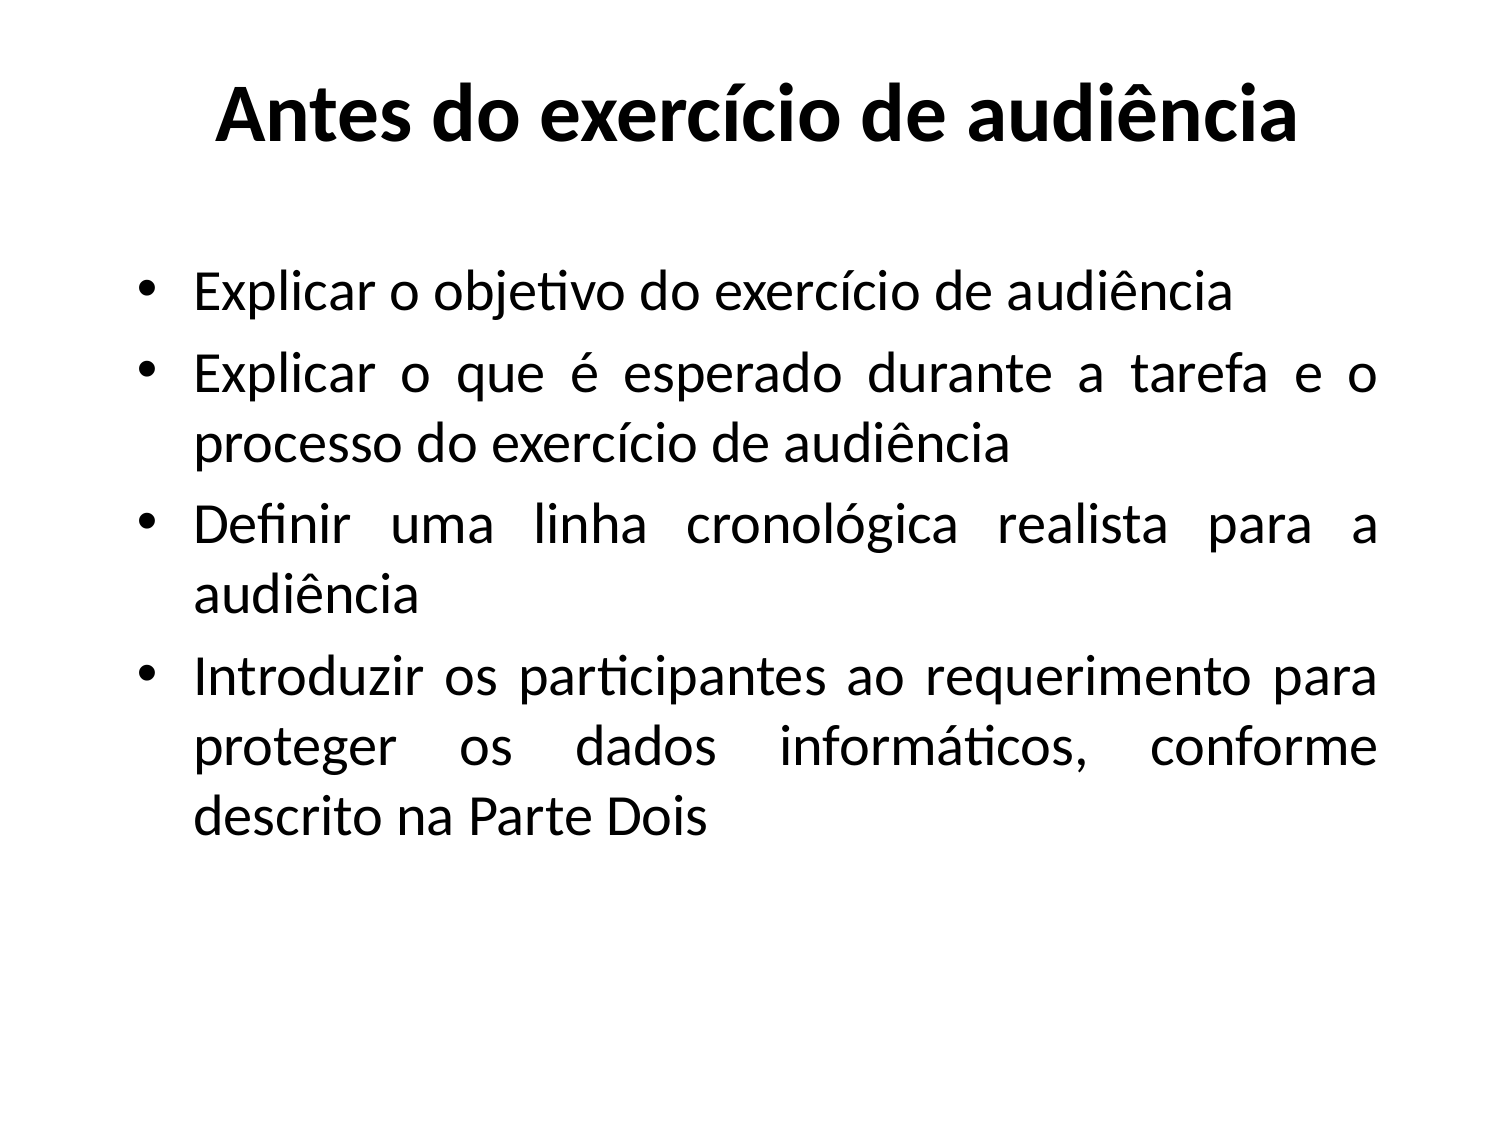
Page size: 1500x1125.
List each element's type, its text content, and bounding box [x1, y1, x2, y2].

text_box Antes do exercício de audiência [83, 51, 1433, 239]
text_box Explicar o objetivo do exercício de audiência Explicar o que é esperado durante a tarefa e o processo do exercício de audiência Definir uma linha cronológica realista para a audiência Introduzir os participantes ao requerimento para proteger os dados informáticos, conforme descrito na Parte Dois [122, 244, 1394, 930]
